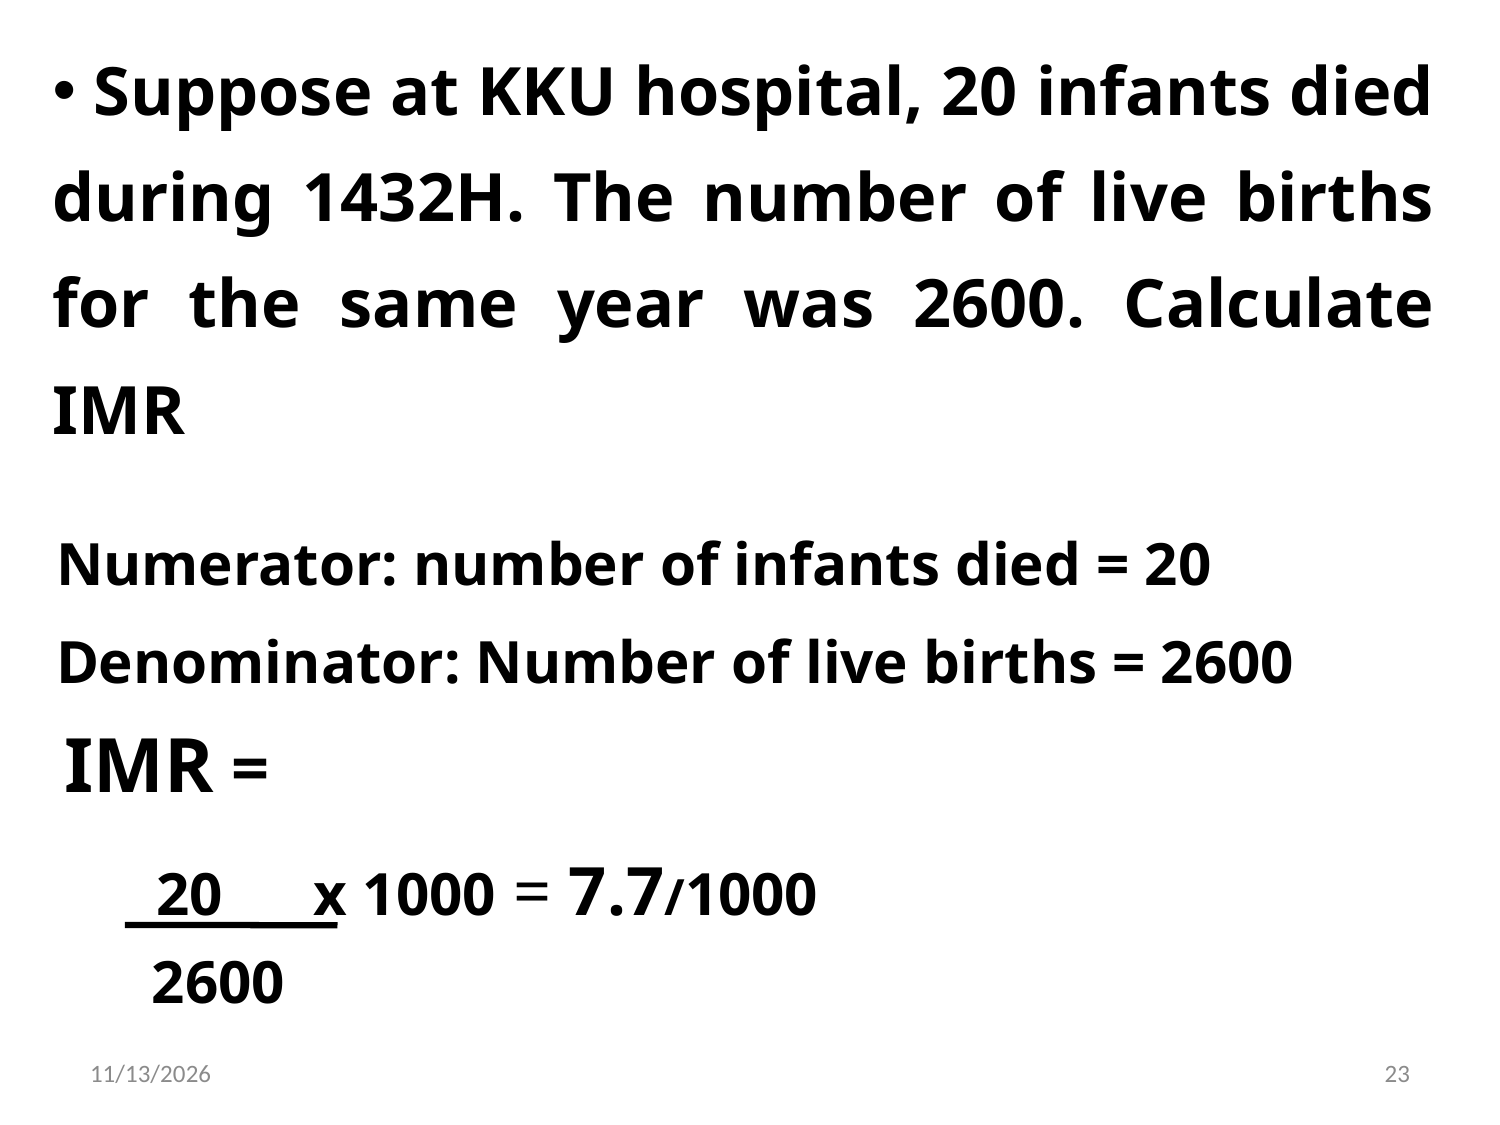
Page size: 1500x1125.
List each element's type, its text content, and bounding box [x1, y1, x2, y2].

slide_number 23 [1074, 1065, 1425, 1103]
text_box Suppose at KKU hospital, 20 infants died during 1432H. The number of live births for the same year was 2600. Calculate IMR [37, 15, 1450, 455]
text_box Numerator: number of infants died = 20 Denominator: Number of live births = 2600 [41, 491, 1454, 703]
text_box IMR = 20 x 1000 = 7.7/1000 [50, 675, 1438, 1065]
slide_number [75, 1065, 425, 1103]
text_box 2600 [137, 937, 300, 1023]
